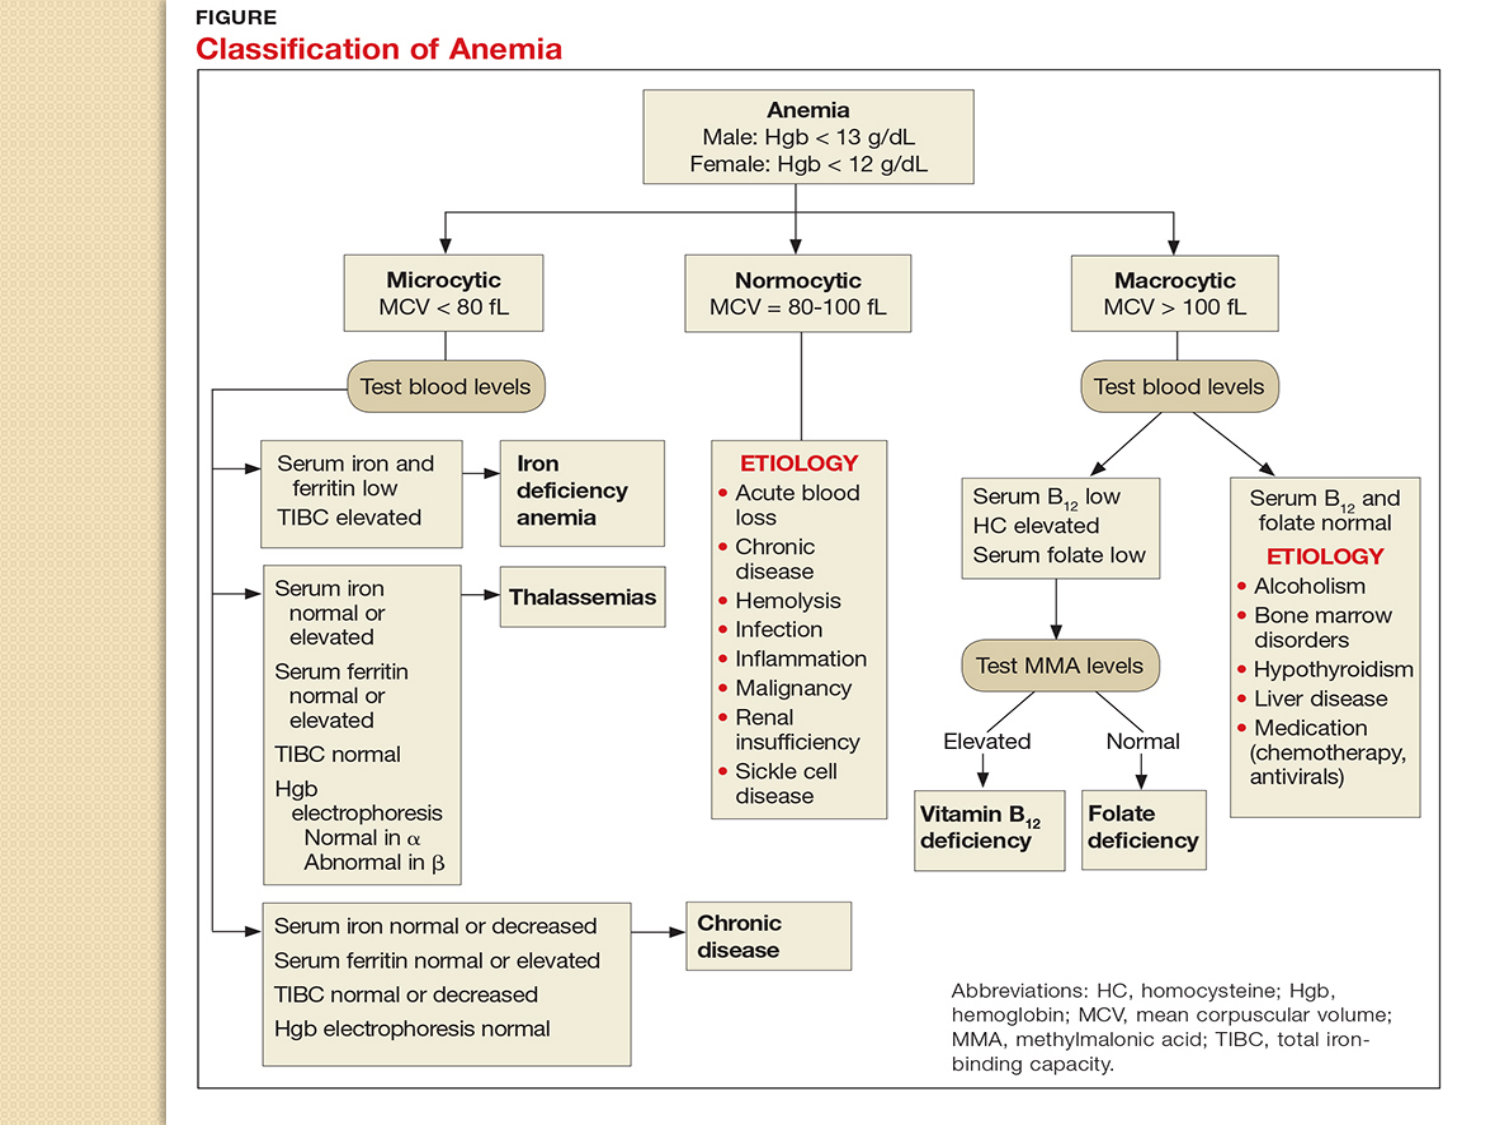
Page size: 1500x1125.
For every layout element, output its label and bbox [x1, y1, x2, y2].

picture [182, 1, 1452, 1107]
